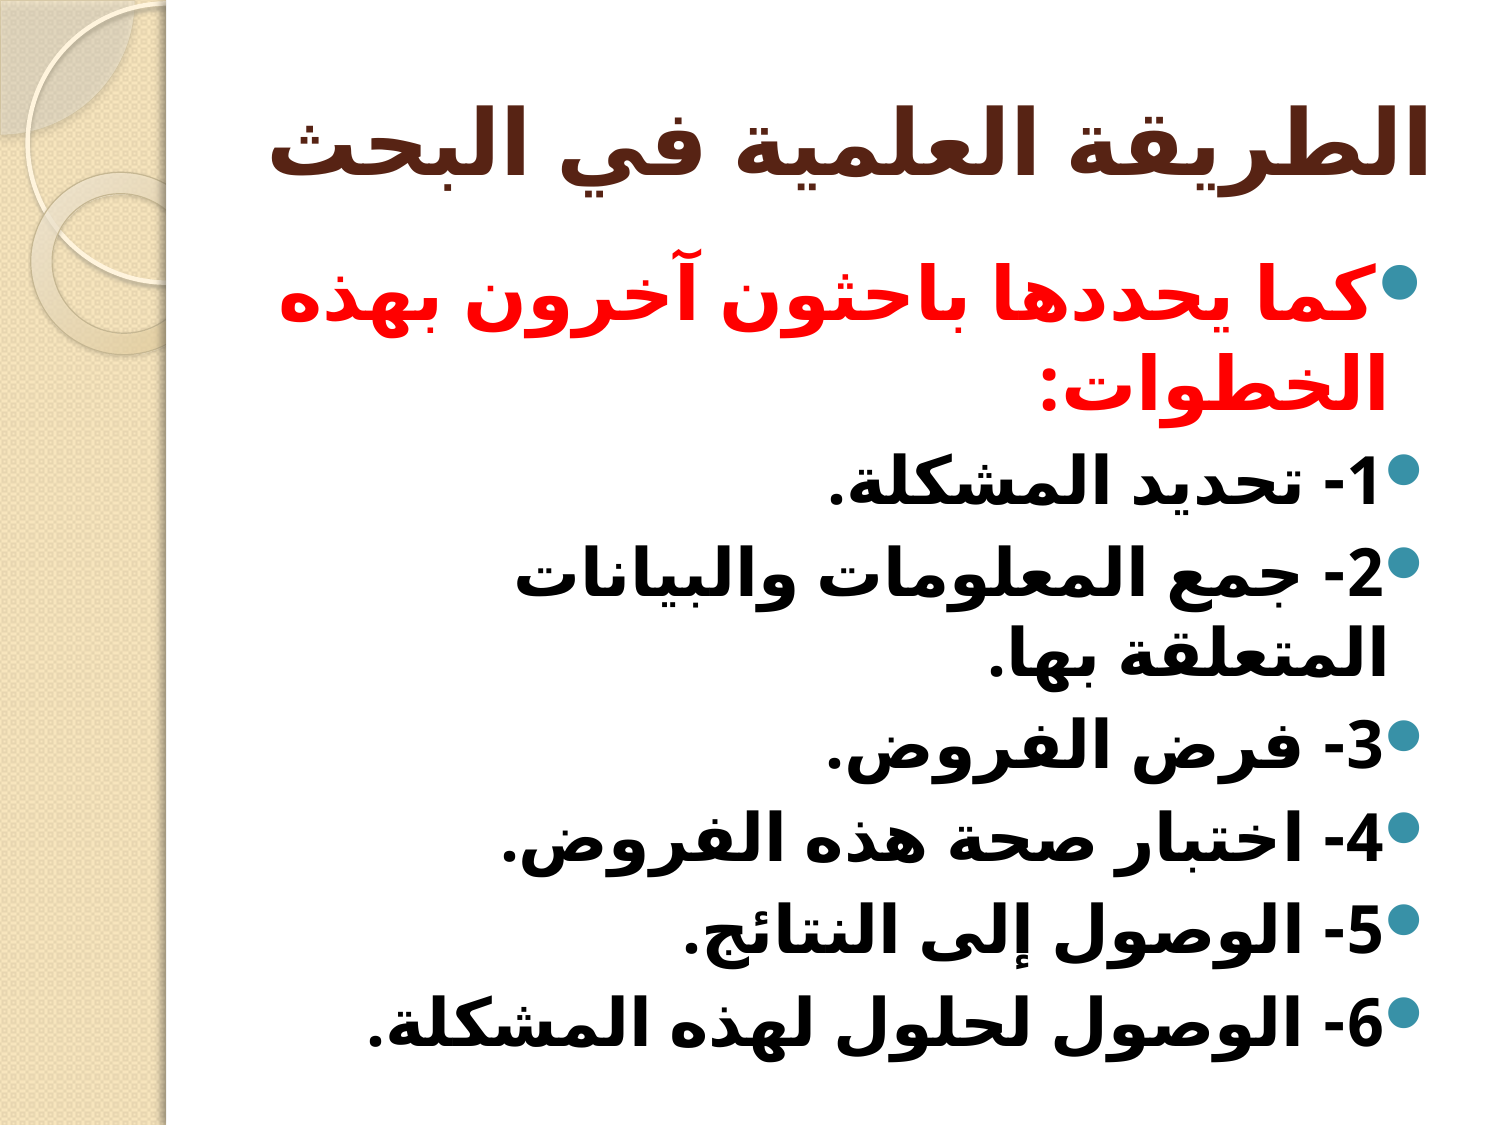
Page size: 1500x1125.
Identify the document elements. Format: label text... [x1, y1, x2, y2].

list كما يحددها باحثون آخرون بهذه الخطوات: 1- تحديد المشكلة. 2- جمع المعلومات والبيانات المتعلقة بها. 3- فرض الفروض. 4- اختبار صحة هذه الفروض. 5- الوصول إلى النتائج. 6- الوصول لحلول لهذه المشكلة. [235, 237, 1466, 1025]
title الطريقة العلمية في البحث [235, 45, 1466, 233]
